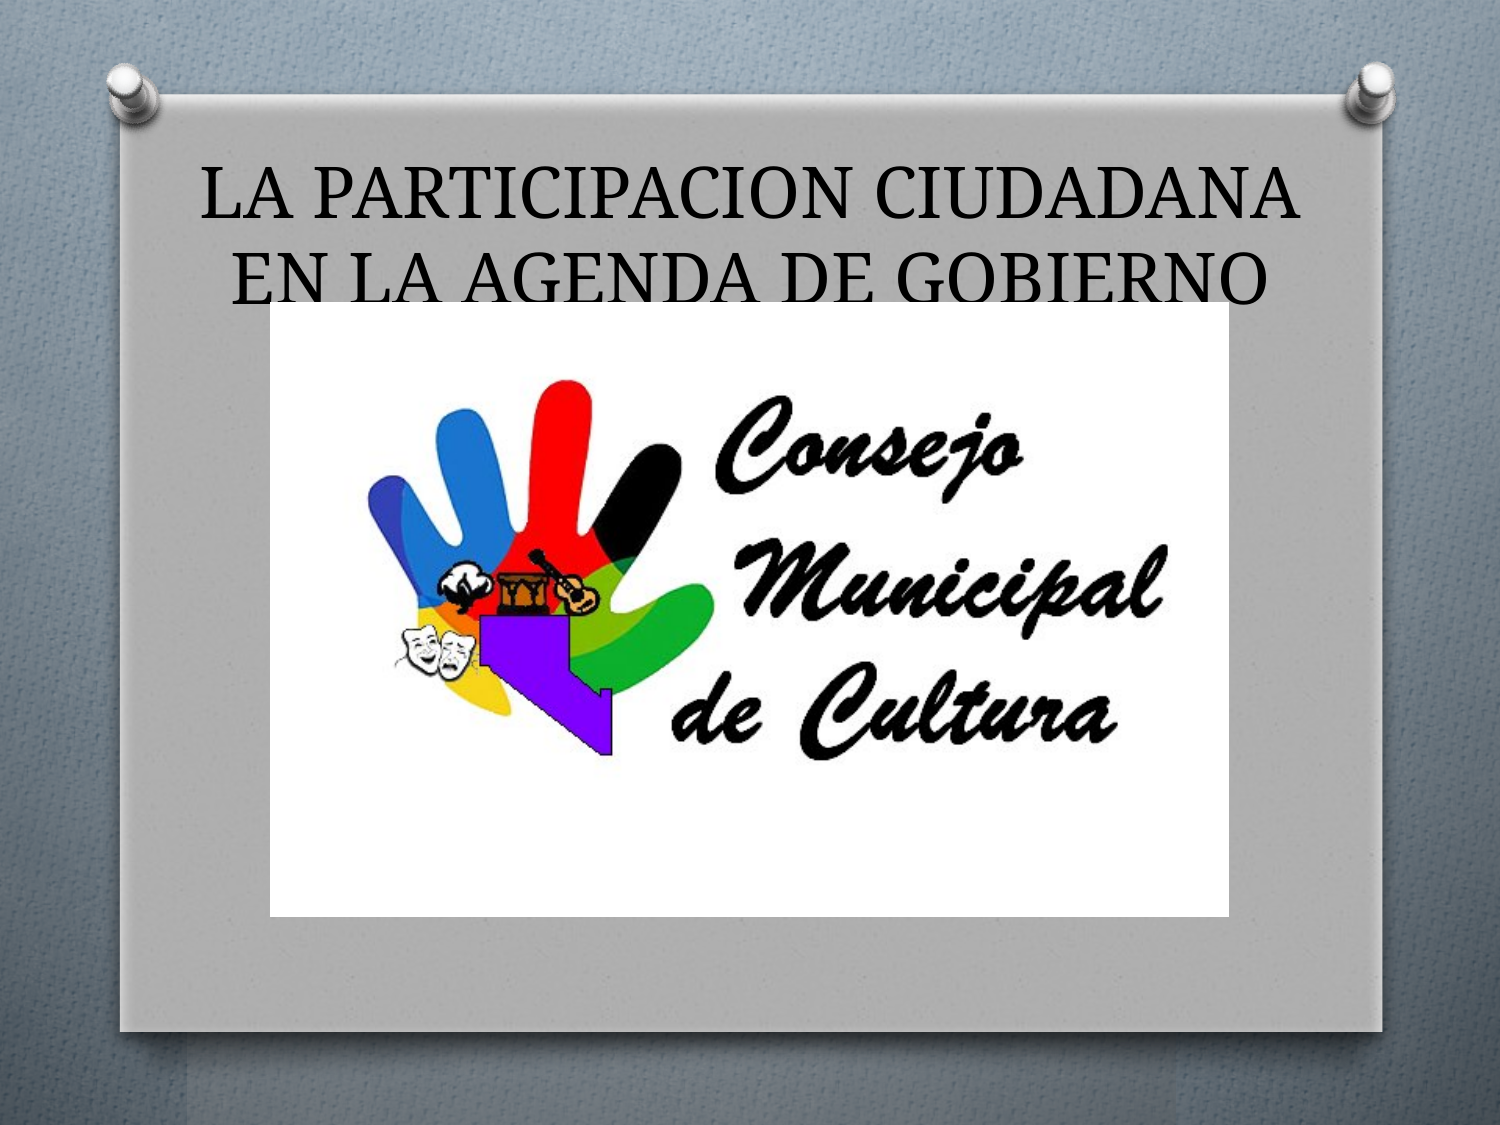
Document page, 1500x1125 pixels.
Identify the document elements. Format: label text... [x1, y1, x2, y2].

picture [1317, 35, 1439, 156]
title LA PARTICIPACION CIUDADANA EN LA AGENDA DE GOBIERNO [179, 134, 1323, 332]
picture [270, 302, 1229, 917]
picture [75, 29, 198, 153]
